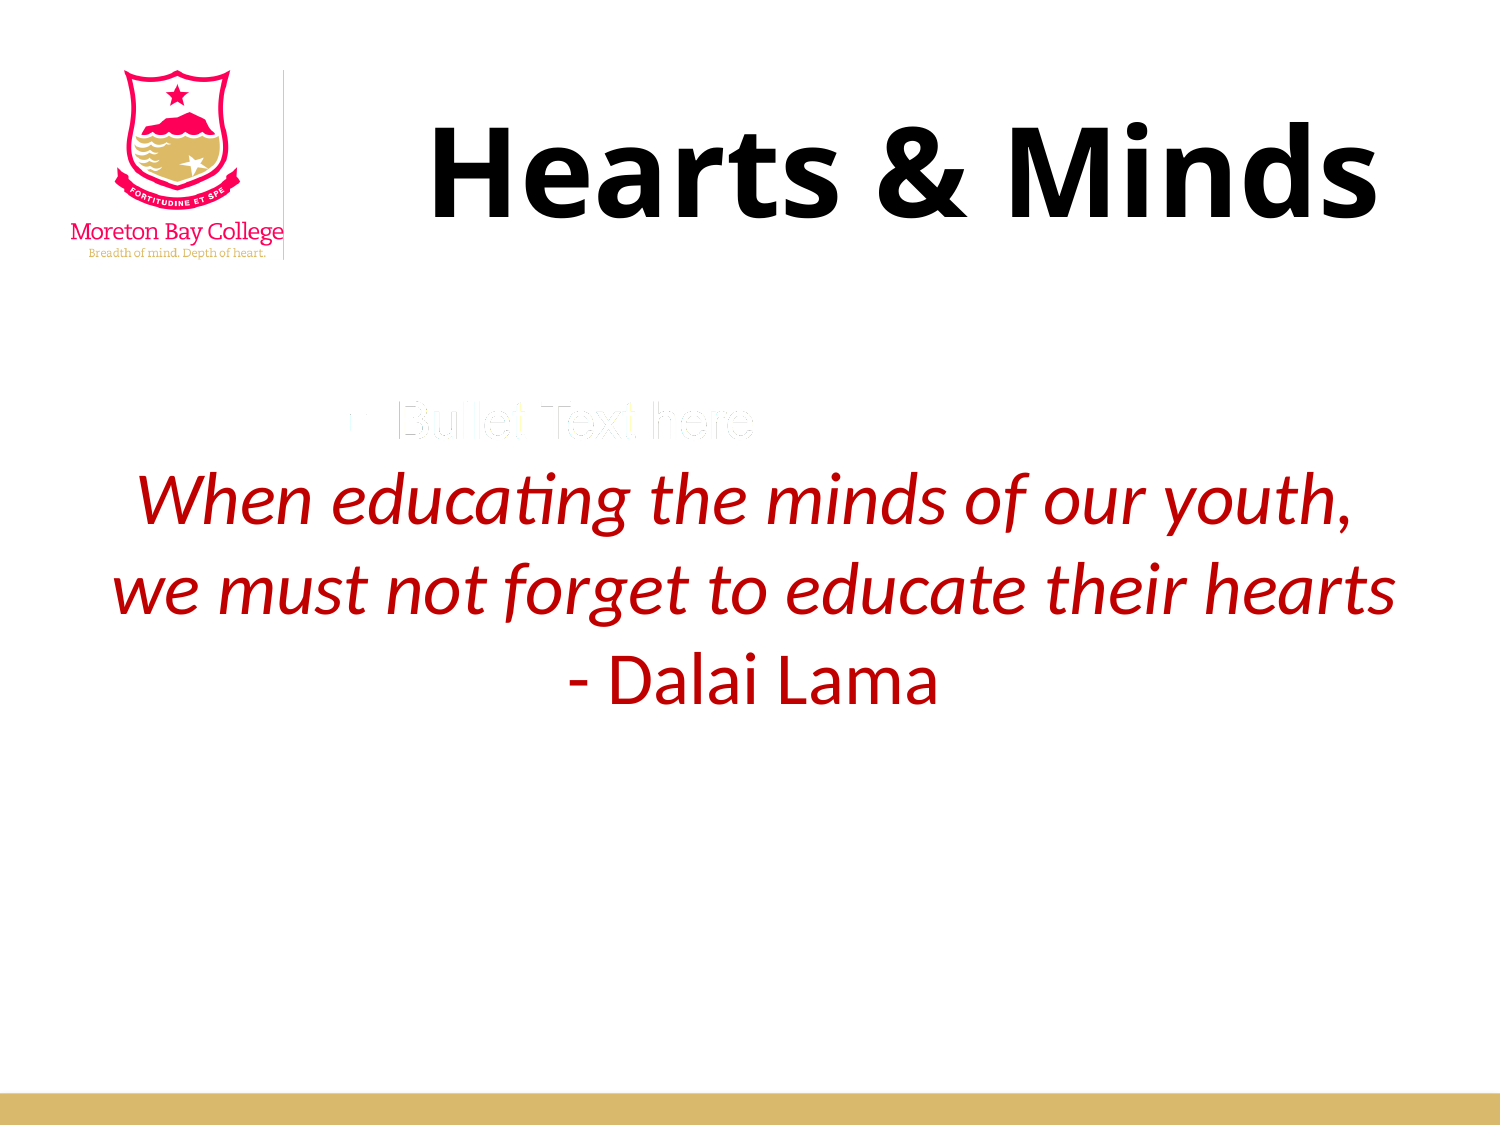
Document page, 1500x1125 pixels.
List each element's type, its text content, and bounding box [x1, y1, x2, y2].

text_box When educating the minds of our youth, we must not forget to educate their hearts - Dalai Lama [0, 441, 1434, 967]
title Hearts & Minds [339, 63, 1467, 251]
picture [0, 0, 1500, 1093]
